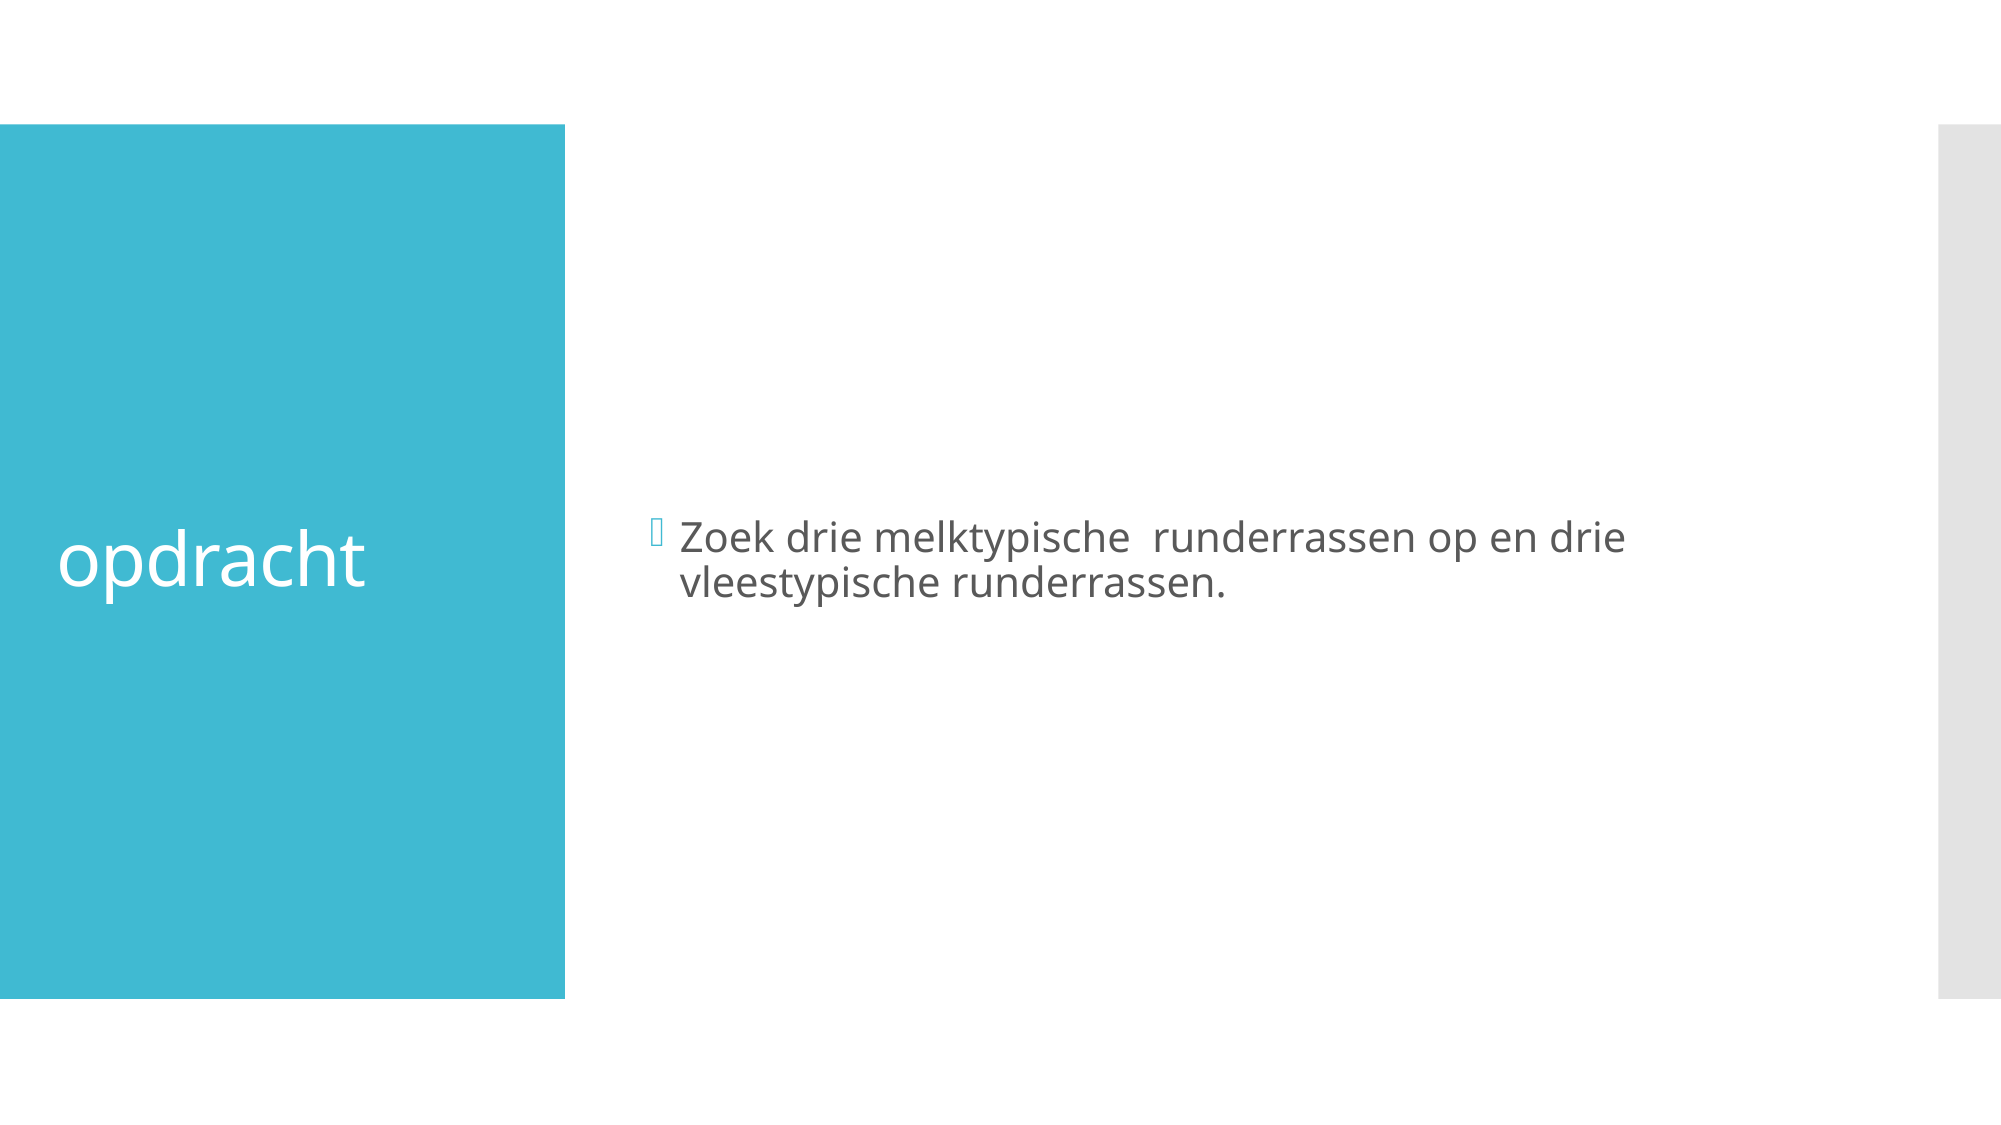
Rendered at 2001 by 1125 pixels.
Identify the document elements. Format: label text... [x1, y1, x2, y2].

title opdracht [41, 184, 525, 940]
list Zoek drie melktypische runderrassen op en drie vleestypische runderrassen. [634, 141, 1835, 982]
